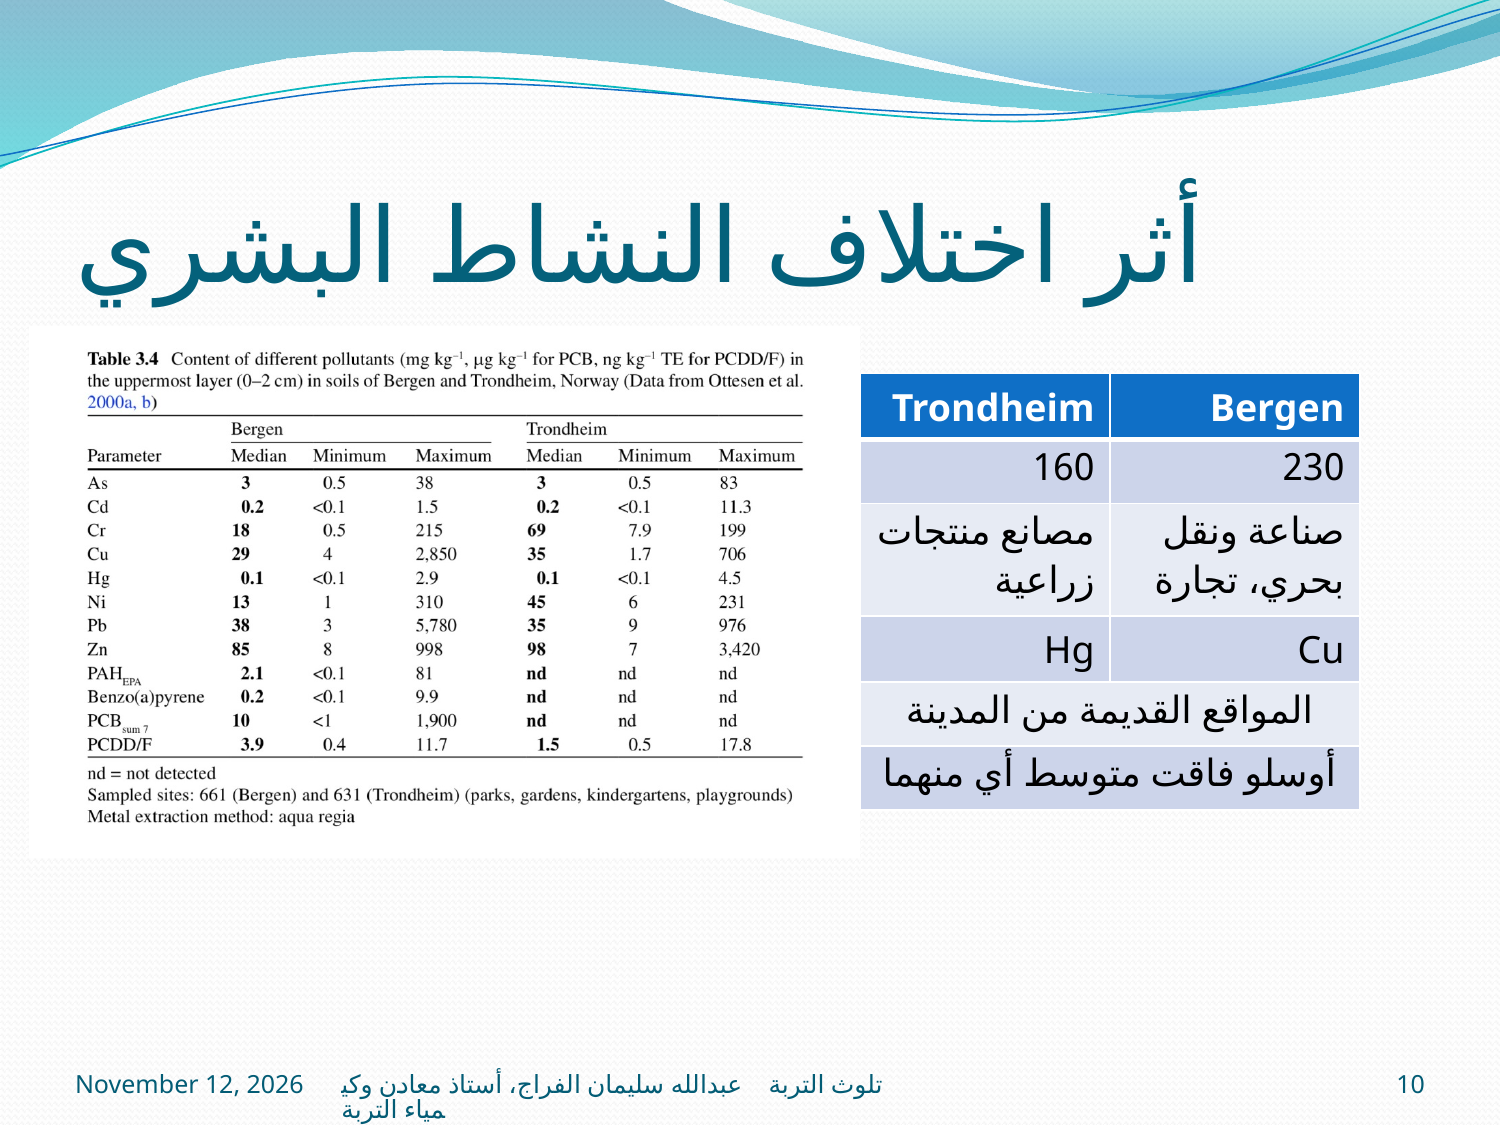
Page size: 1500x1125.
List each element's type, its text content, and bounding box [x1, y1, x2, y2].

table_header Bergen [1111, 374, 1359, 437]
slide_number 01/جمادى الأولى/1435 [75, 1042, 425, 1103]
table_cell المواقع القديمة من المدينة [865, 683, 1359, 745]
table_cell 230 [1111, 442, 1359, 503]
table_cell صناعة ونقل بحري، تجارة [1111, 504, 1359, 615]
table_cell Cu [1111, 617, 1359, 681]
picture [29, 326, 860, 859]
title أثر اختلاف النشاط البشري [75, 115, 1425, 303]
slide_number 10 [1299, 1042, 1425, 1103]
footer تلوث التربة عبدالله سليمان الفراج، أستاذ معادن وكيمياء التربة [437, 1042, 988, 1103]
table_header Trondheim [865, 374, 1109, 437]
table_cell أوسلو فاقت متوسط أي منهما [865, 747, 1359, 809]
table_cell Hg [865, 617, 1109, 681]
table_cell 160 [865, 442, 1109, 503]
table_cell مصانع منتجات زراعية [865, 504, 1109, 615]
